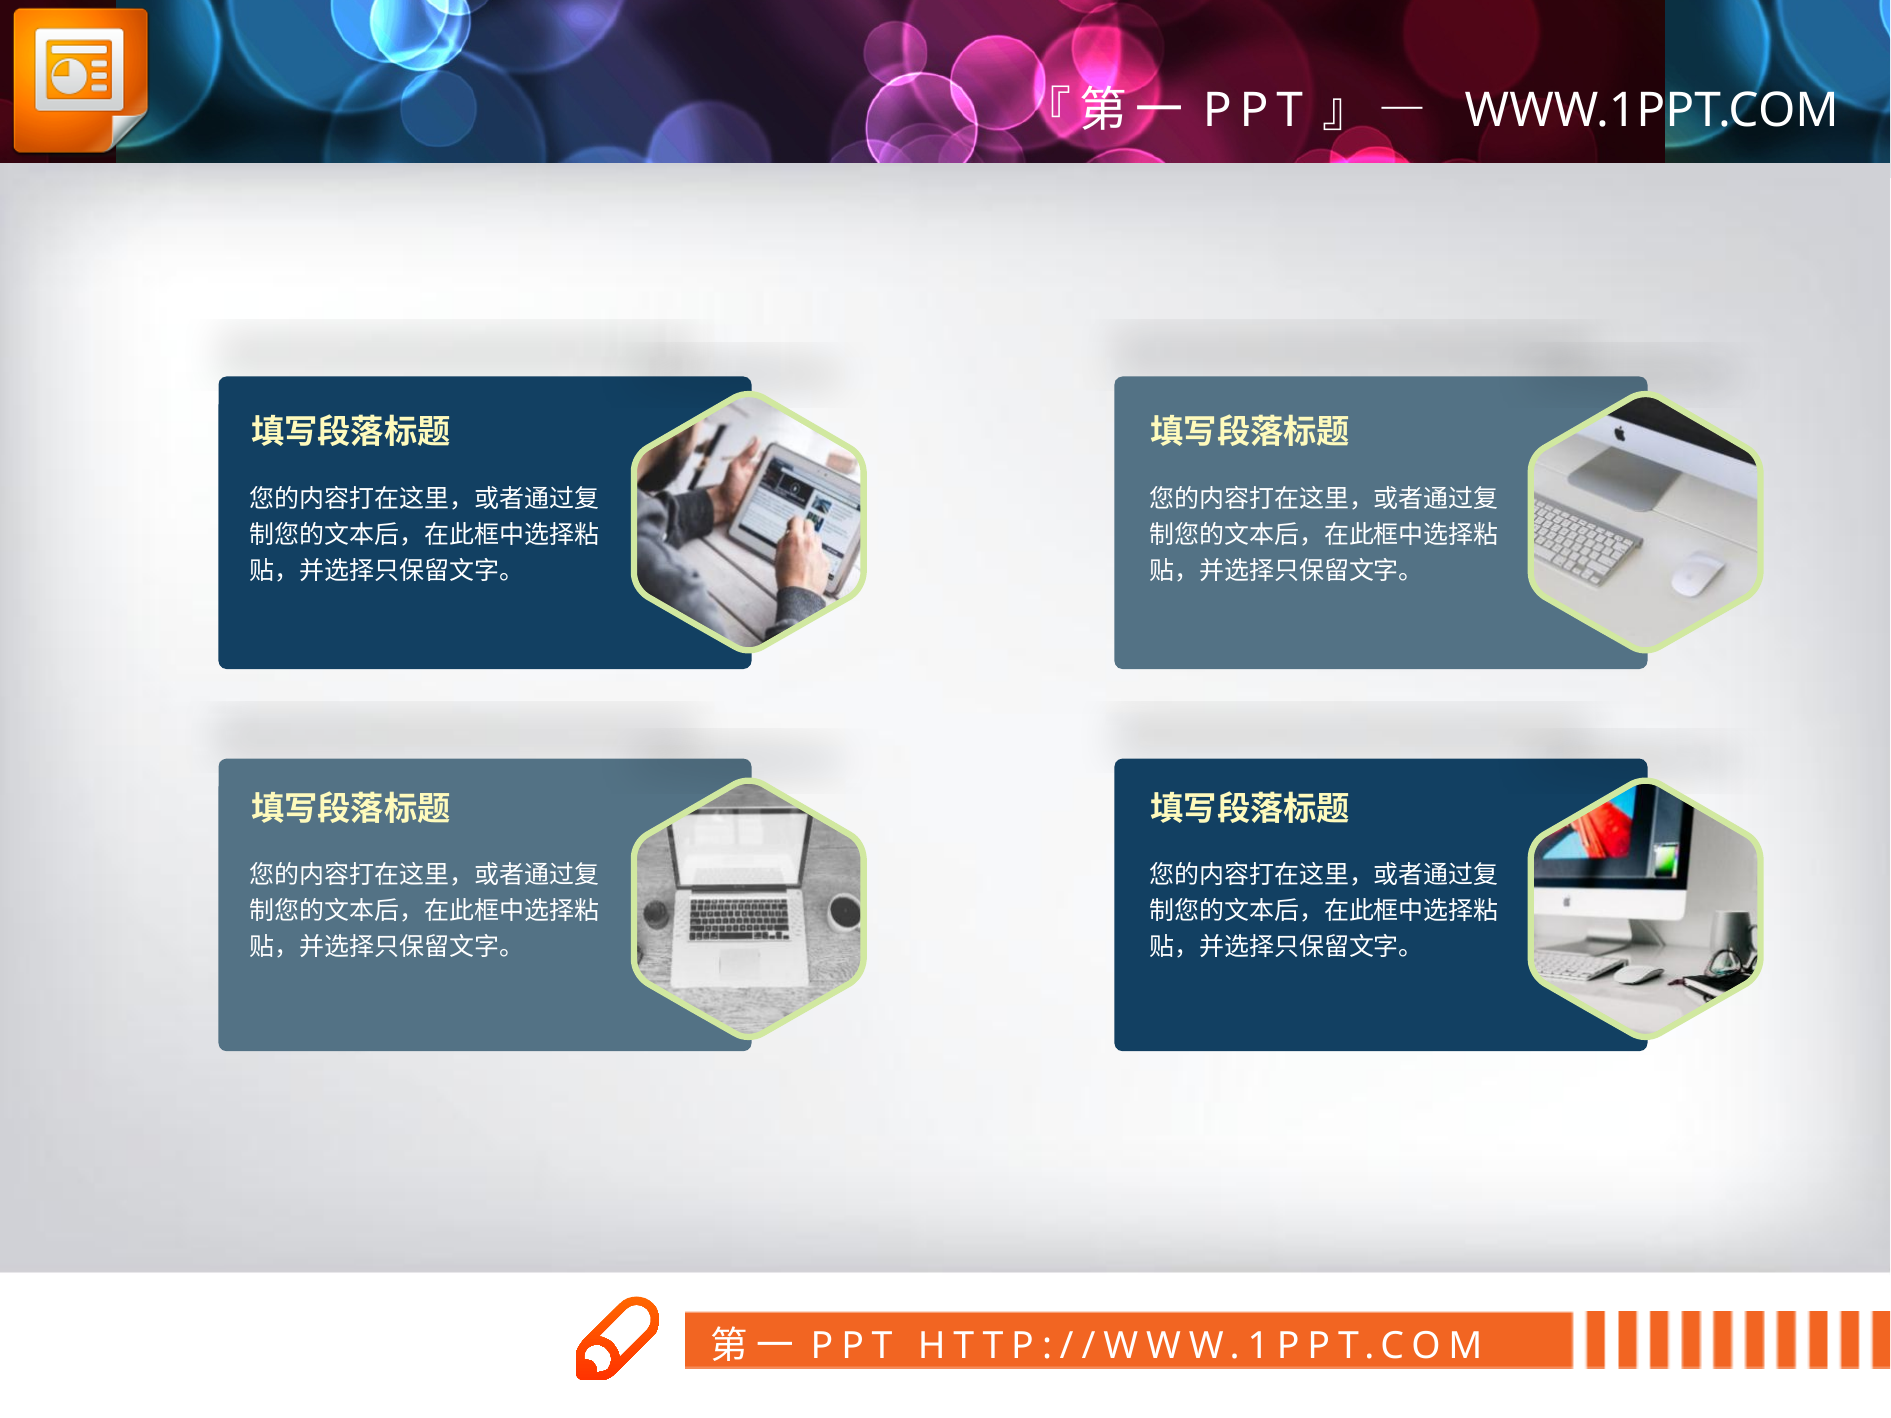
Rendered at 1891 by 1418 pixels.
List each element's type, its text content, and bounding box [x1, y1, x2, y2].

text_box 您的内容打在这里，或者通过复制您的文本后，在此框中选择粘贴，并选择只保留文字。 [235, 845, 628, 968]
picture [685, 1311, 1891, 1369]
text_box 填写段落标题 [236, 779, 466, 835]
text_box 您的内容打在这里，或者通过复制您的文本后，在此框中选择粘贴，并选择只保留文字。 [235, 468, 628, 592]
text_box 您的内容打在这里，或者通过复制您的文本后，在此框中选择粘贴，并选择只保留文字。 [1134, 468, 1527, 592]
text_box 填写段落标题 [1135, 779, 1366, 835]
text_box [218, 376, 752, 670]
text_box [218, 758, 752, 1052]
text_box [1530, 394, 1761, 651]
text_box [1114, 376, 1648, 670]
text_box [1530, 780, 1761, 1037]
text_box [633, 780, 864, 1037]
text_box [633, 394, 864, 651]
text_box 您的内容打在这里，或者通过复制您的文本后，在此框中选择粘贴，并选择只保留文字。 [1134, 845, 1527, 968]
picture [0, 0, 1891, 1275]
text_box [1114, 758, 1648, 1052]
text_box 填写段落标题 [1135, 402, 1366, 458]
text_box 填写段落标题 [236, 402, 466, 458]
